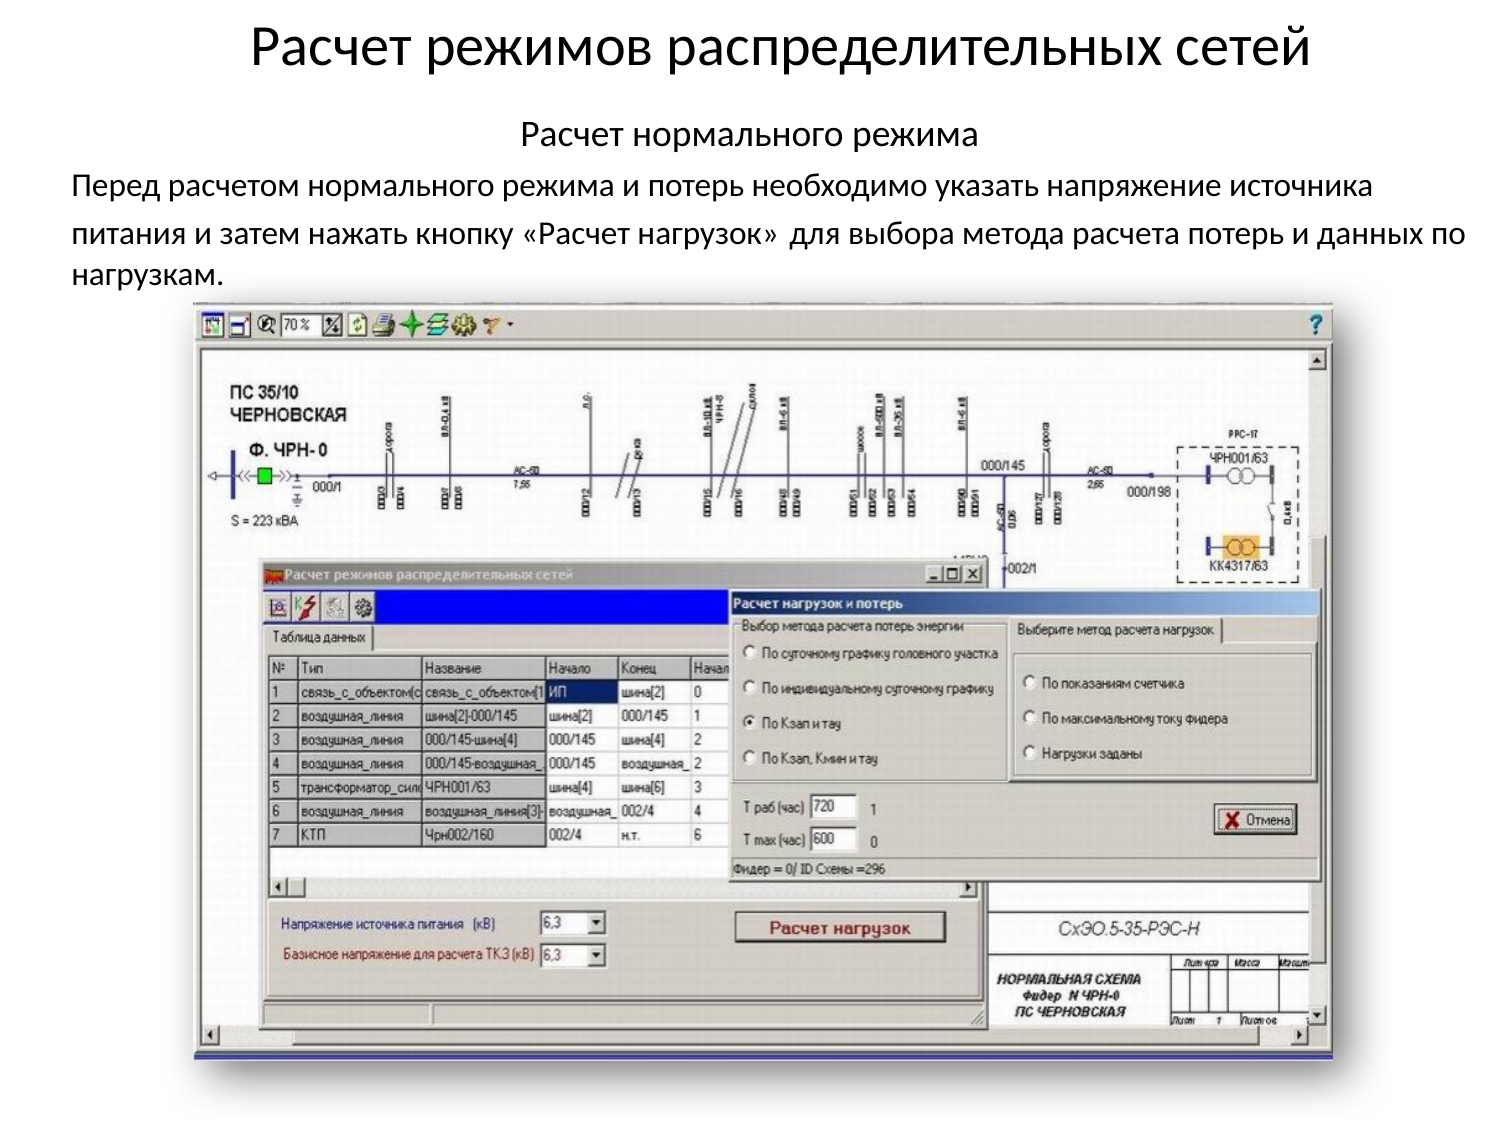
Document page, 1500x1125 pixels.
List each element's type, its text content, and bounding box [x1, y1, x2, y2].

text_box Расчет режимов распределительных сетей [235, 0, 1328, 85]
list Расчет нормального режима Перед расчетом нормального режима и потерь необходимо указать напряжение источника питания и затем нажать кнопку «Расчет нагрузок» для выбора метода расчета потерь и данных по нагрузкам. [0, 101, 1500, 1125]
picture [193, 302, 1334, 1062]
